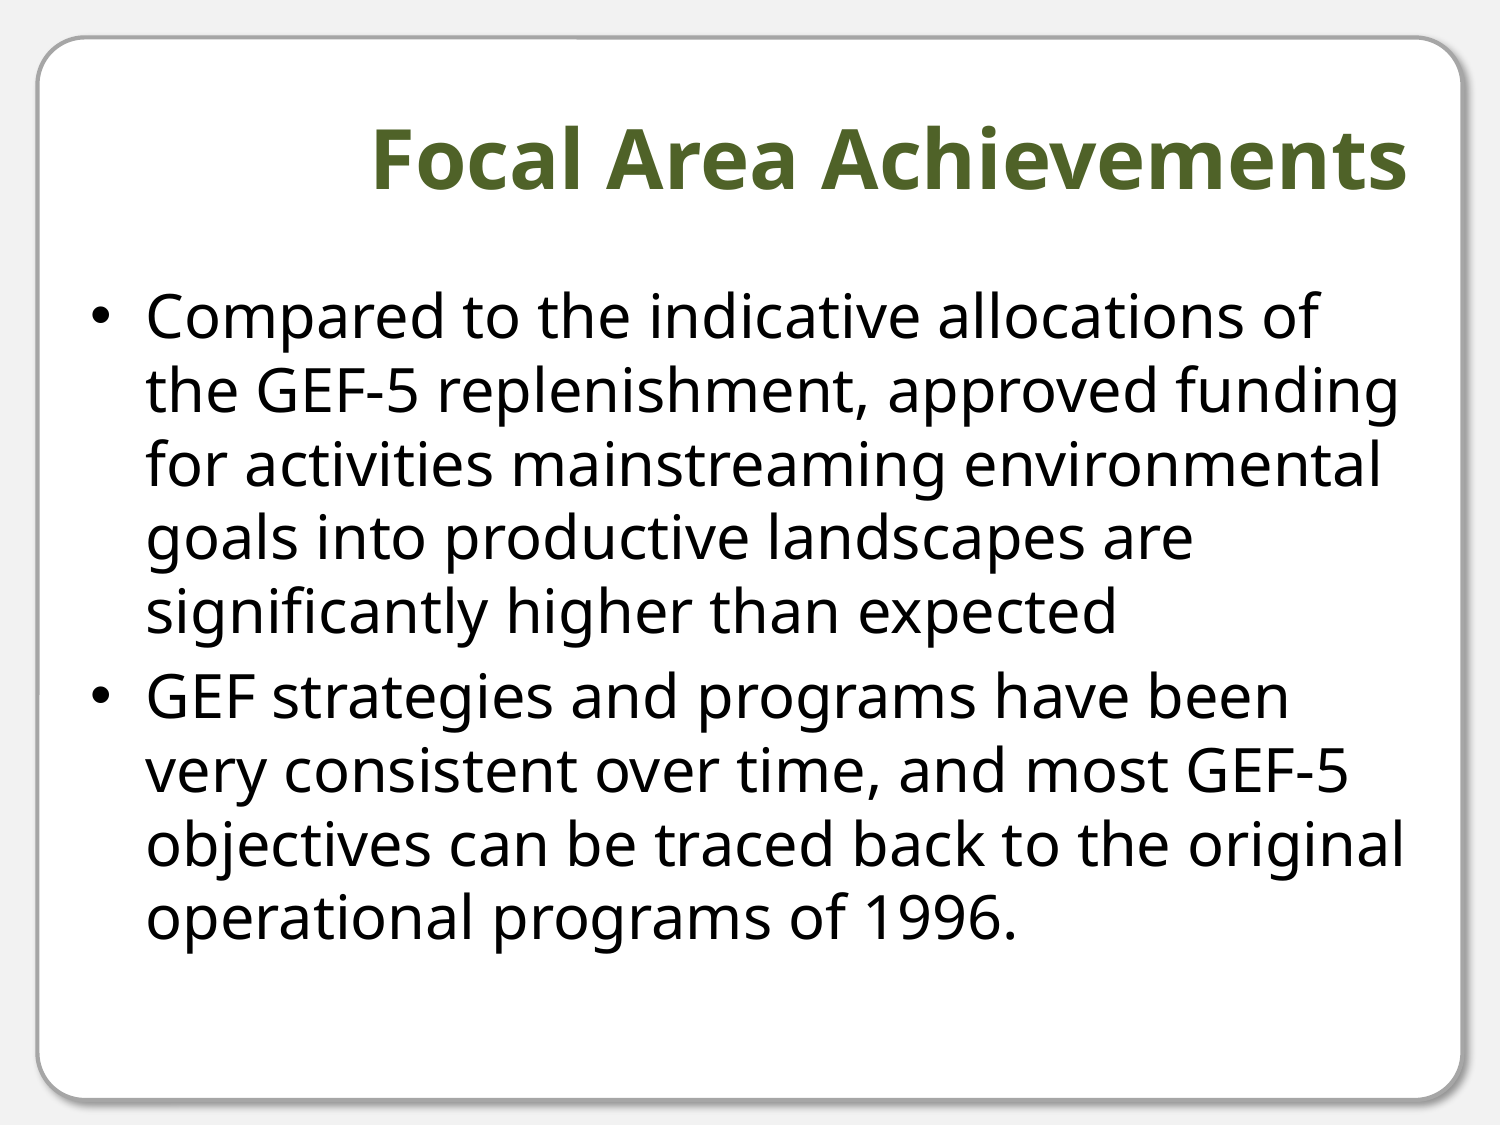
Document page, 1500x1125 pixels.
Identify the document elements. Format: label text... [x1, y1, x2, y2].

list Compared to the indicative allocations of the GEF-5 replenishment, approved funding for activities mainstreaming environmental goals into productive landscapes are significantly higher than expected GEF strategies and programs have been very consistent over time, and most GEF-5 objectives can be traced back to the original operational programs of 1996. [75, 270, 1425, 1013]
title Focal Area Achievements [75, 62, 1425, 250]
